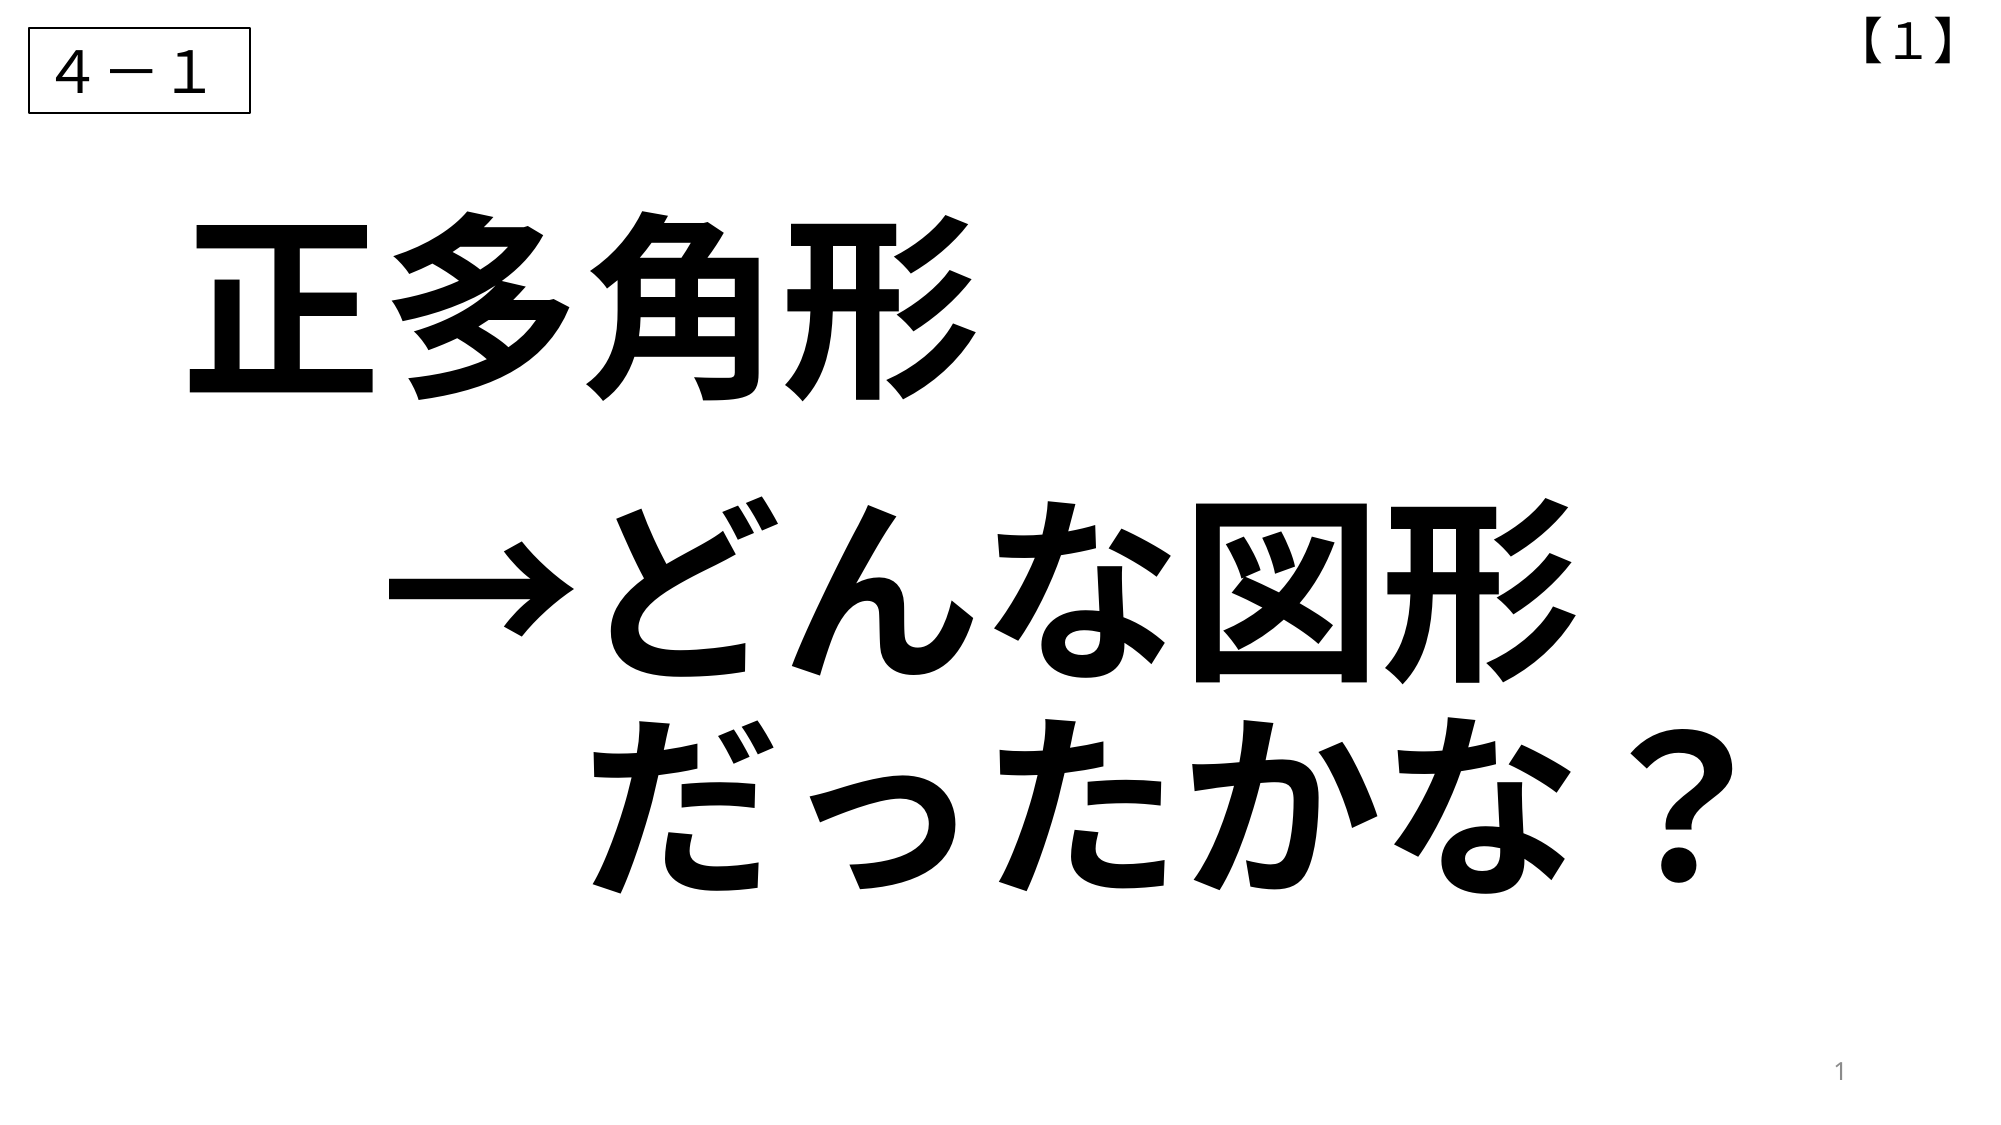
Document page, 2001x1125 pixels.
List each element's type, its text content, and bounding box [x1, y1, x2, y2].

text_box 【１】 [1818, 1, 2000, 77]
text_box 正多角形 →どんな図形 だったかな？ [167, 202, 1845, 963]
slide_number 1 [1412, 1042, 1863, 1103]
text_box ４－１ [29, 27, 250, 113]
